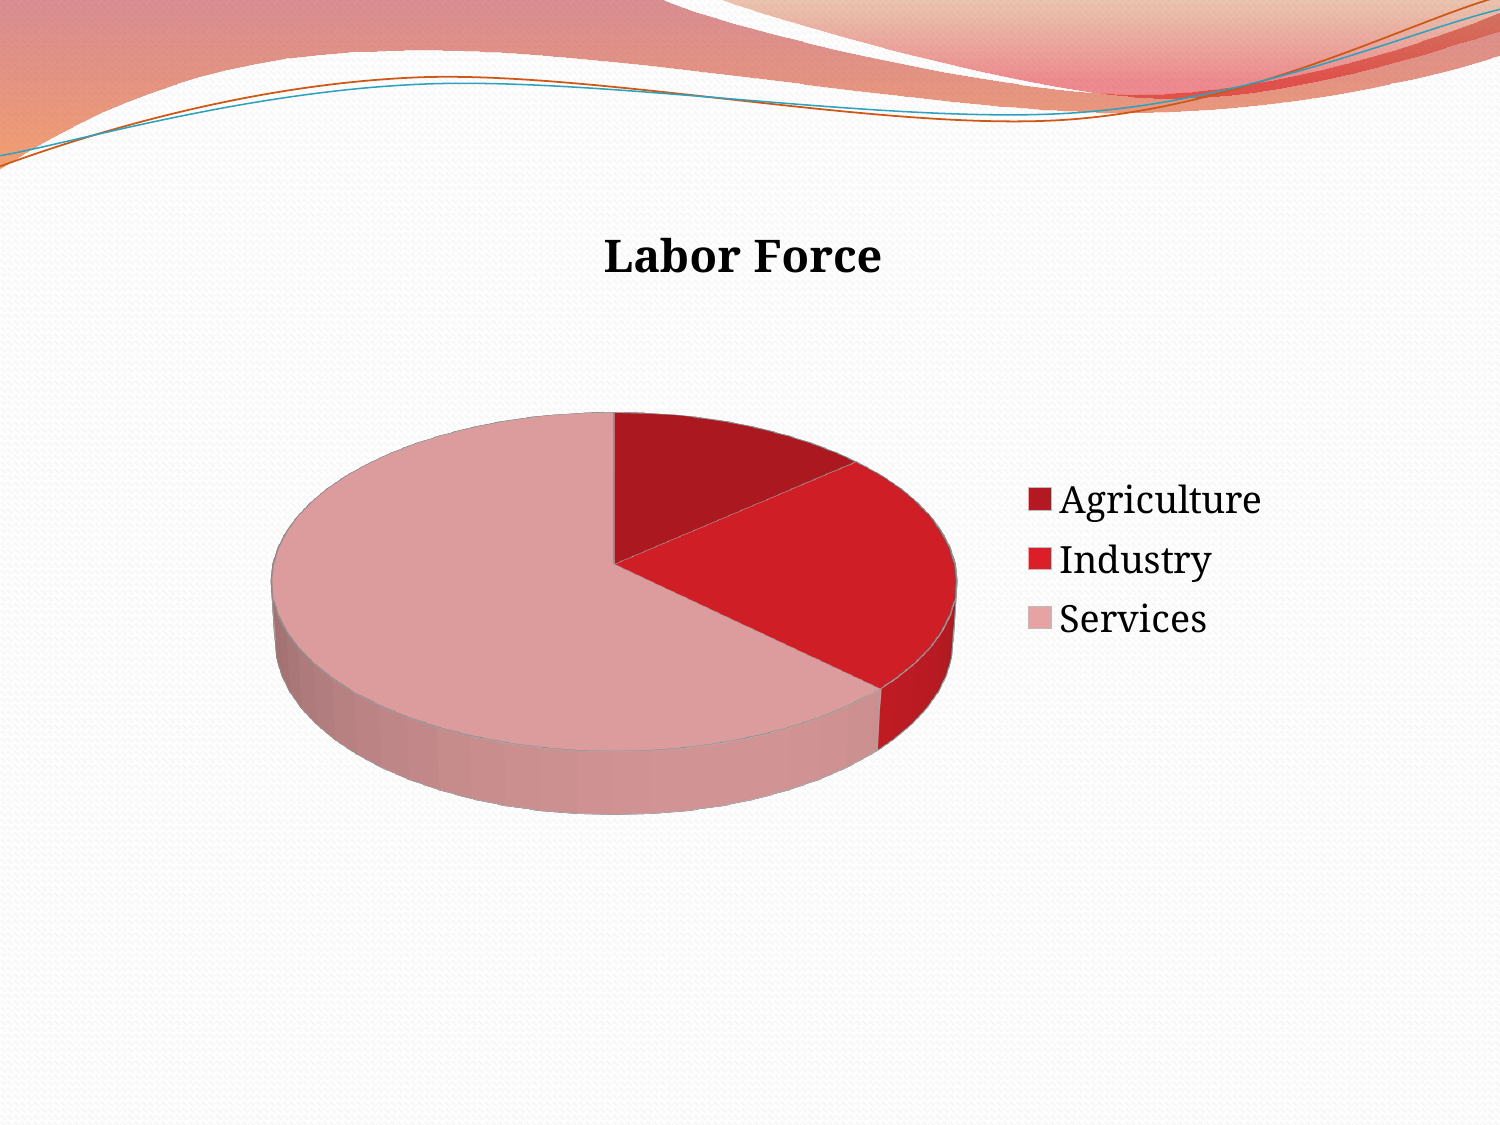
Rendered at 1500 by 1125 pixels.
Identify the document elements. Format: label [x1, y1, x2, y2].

chart [212, 187, 1288, 930]
